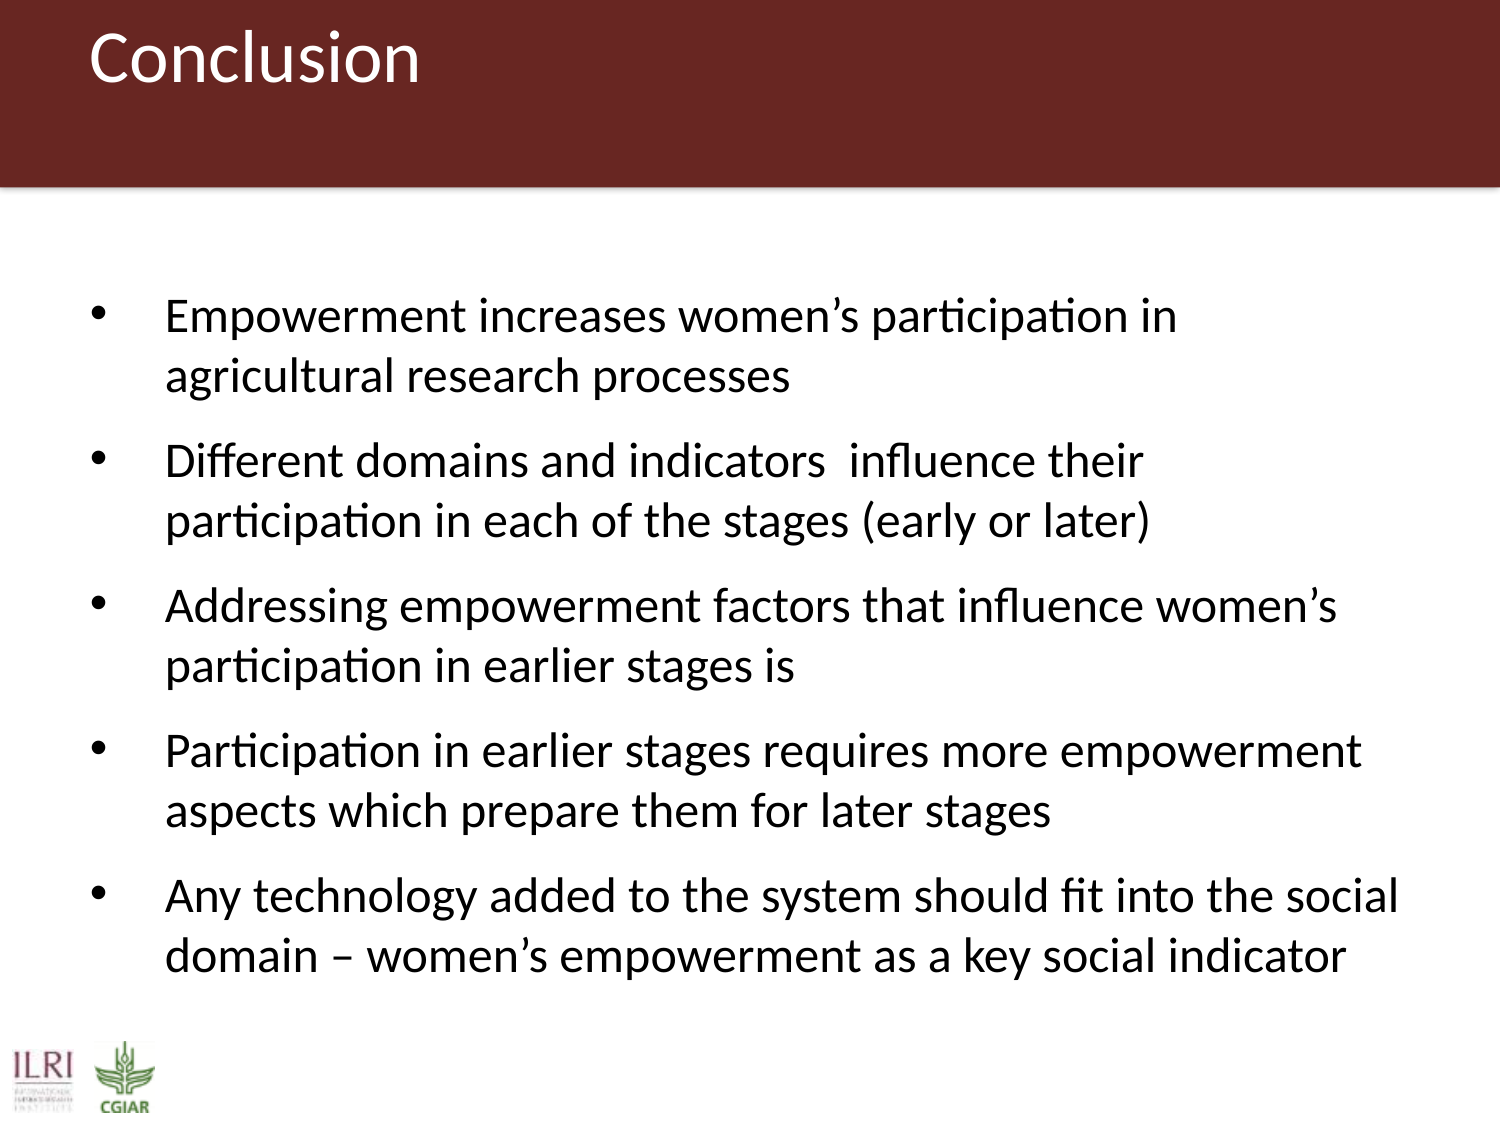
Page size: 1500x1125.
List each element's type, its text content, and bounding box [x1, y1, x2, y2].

picture [12, 1049, 74, 1113]
list Empowerment increases women’s participation in agricultural research processes Different domains and indicators influence their participation in each of the stages (early or later) Addressing empowerment factors that influence women’s participation in earlier stages is Participation in earlier stages requires more empowerment aspects which prepare them for later stages Any technology added to the system should fit into the social domain – women’s empowerment as a key social indicator [75, 275, 1425, 1025]
title Conclusion [75, 0, 1425, 188]
picture [94, 1041, 155, 1113]
